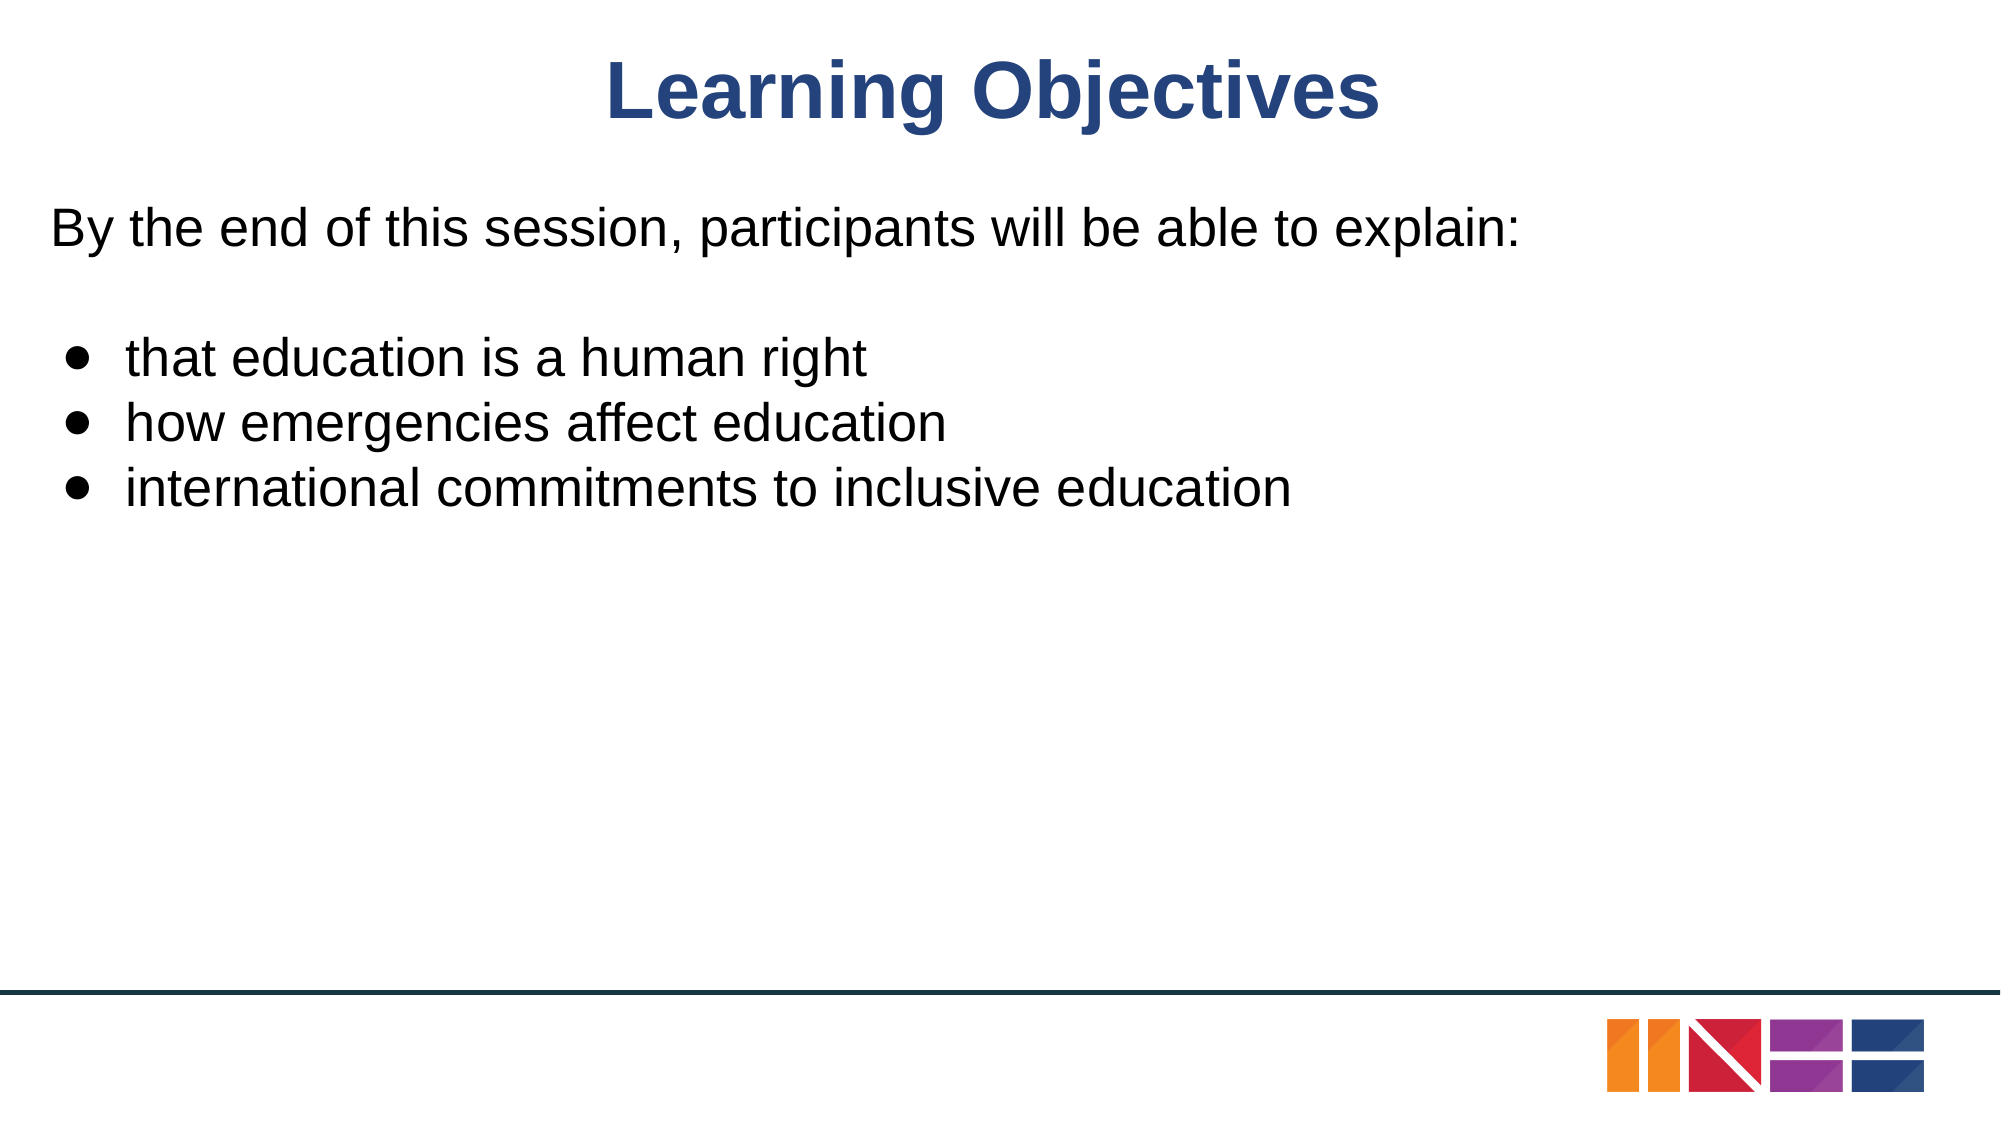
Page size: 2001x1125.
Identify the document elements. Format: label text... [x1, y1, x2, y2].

title Learning Objectives [31, 28, 1957, 145]
list By the end of this session, participants will be able to explain: that education is a human right how emergencies affect education international commitments to inclusive education [31, 172, 1971, 935]
picture [1607, 1019, 1924, 1092]
